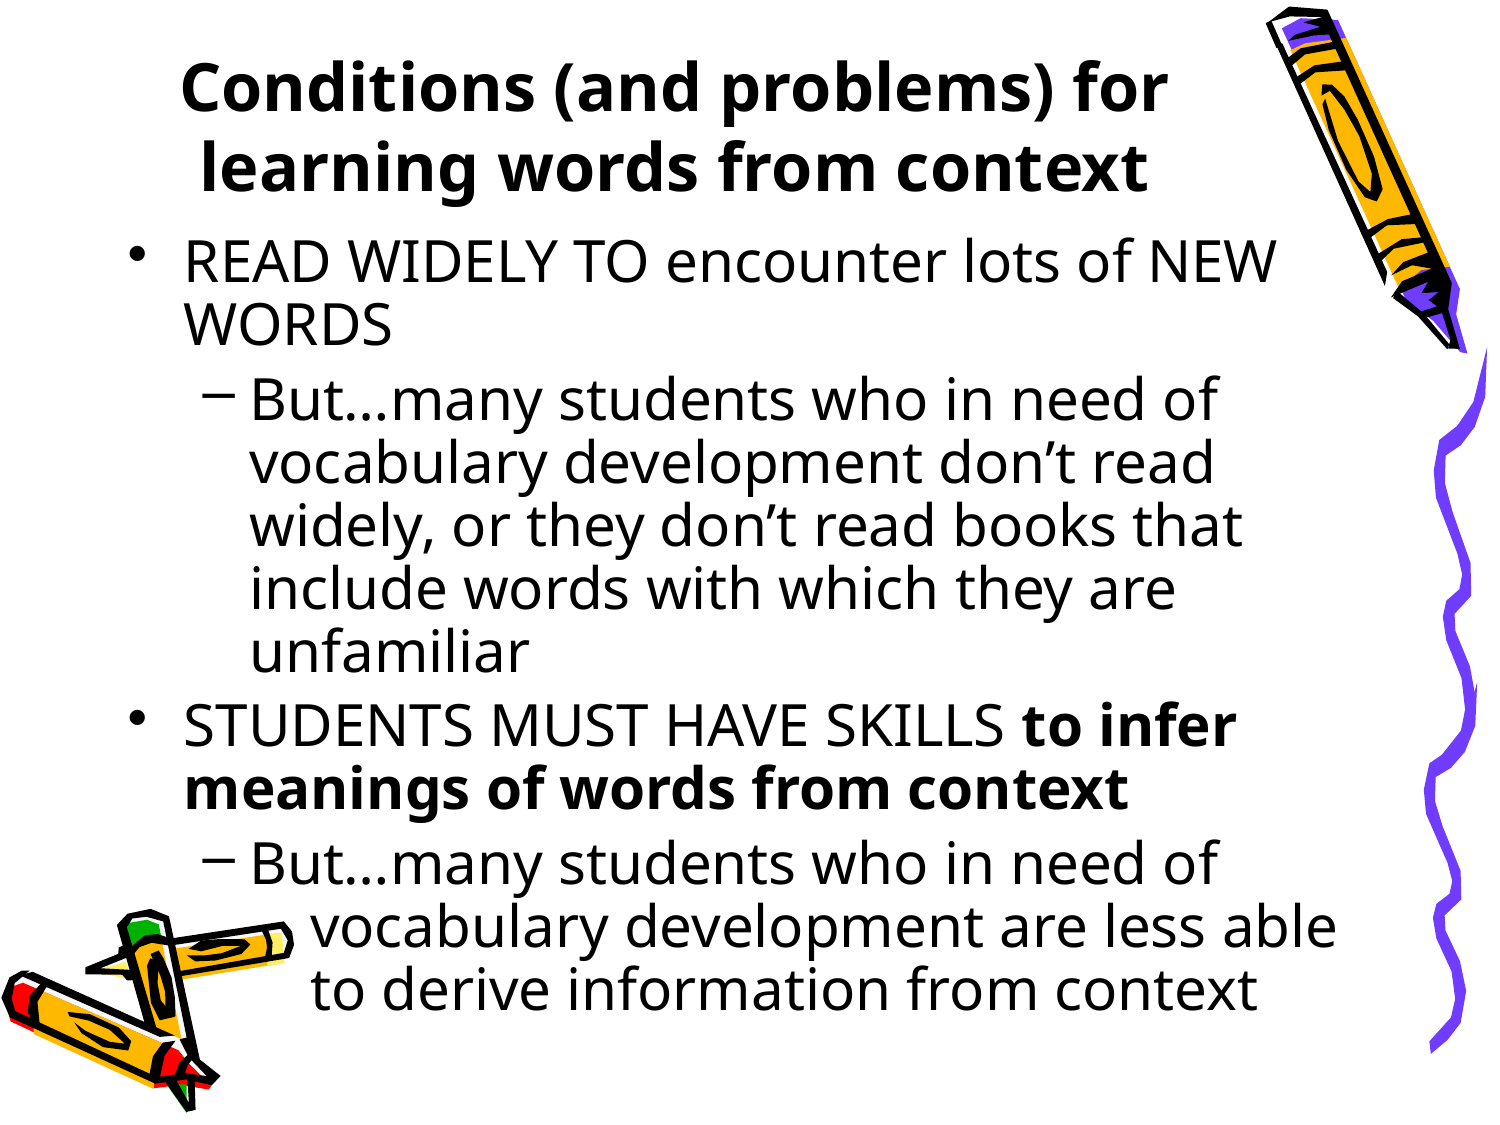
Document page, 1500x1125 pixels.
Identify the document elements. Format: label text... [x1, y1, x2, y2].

title Conditions (and problems) for learning words from context [99, 0, 1251, 213]
list READ WIDELY TO encounter lots of NEW WORDS But…many students who in need of vocabulary development don’t read widely, or they don’t read books that include words with which they are unfamiliar STUDENTS MUST HAVE SKILLS to infer meanings of words from context But…many students who in need of vocabulary development are less able to derive information from context [112, 224, 1376, 901]
